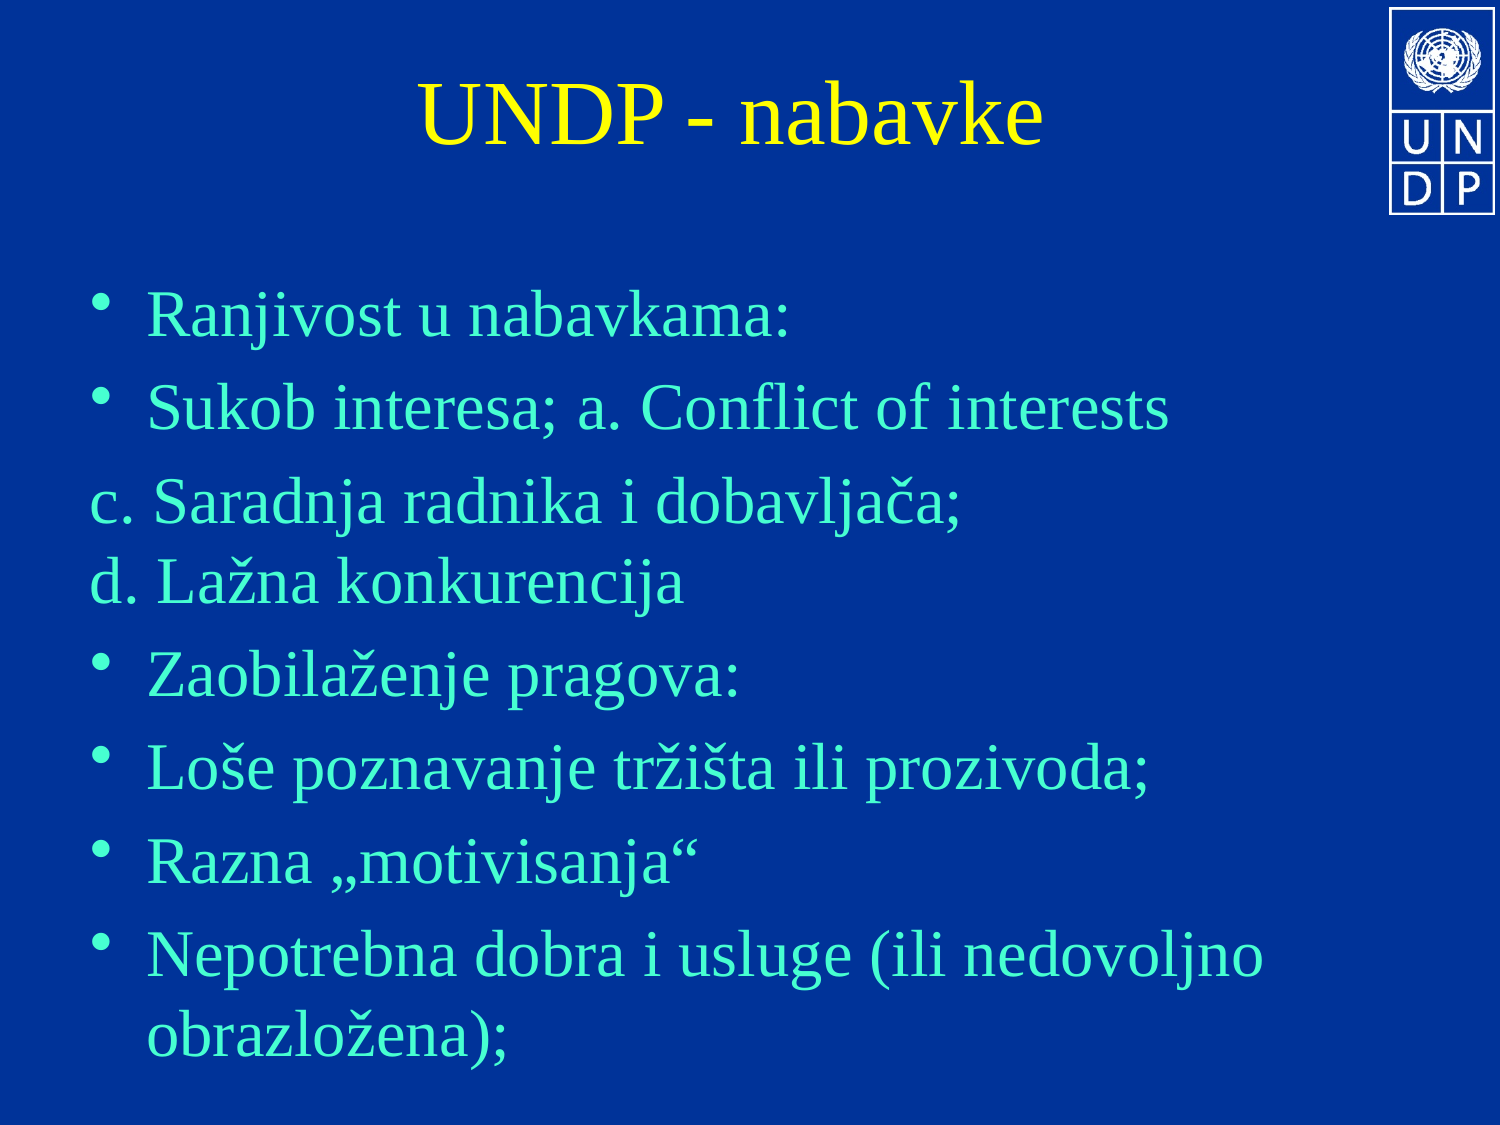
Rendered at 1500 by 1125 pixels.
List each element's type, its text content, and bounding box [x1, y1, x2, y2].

list Ranjivost u nabavkama: Sukob interesa; a. Conflict of interests c. Saradnja radnika i dobavljača; d. Lažna konkurencija Zaobilaženje pragova: Loše poznavanje tržišta ili prozivoda; Razna „motivisanja“ Nepotrebna dobra i usluge (ili nedovoljno obrazložena); [75, 262, 1447, 1094]
picture [1389, 7, 1495, 215]
title UNDP - nabavke [75, 45, 1388, 233]
